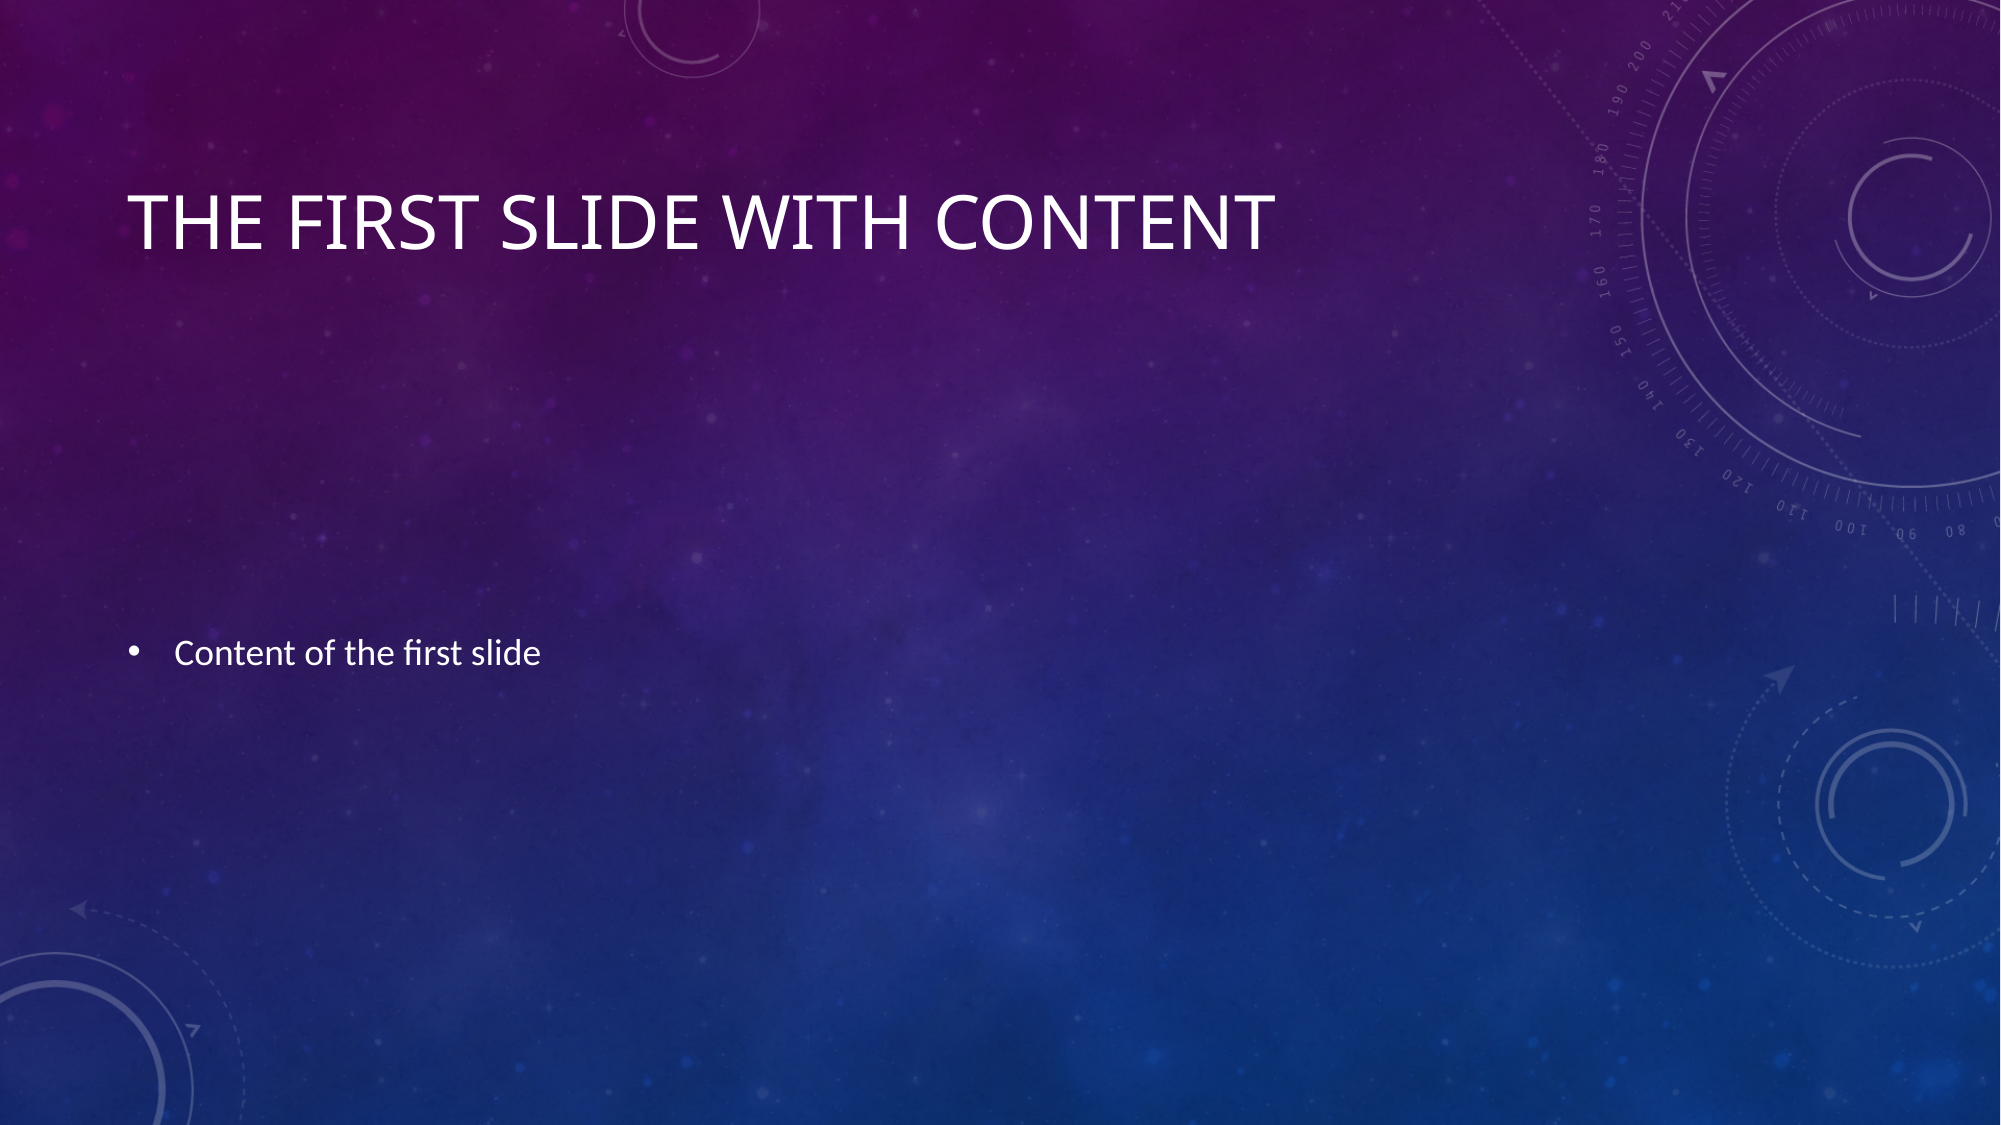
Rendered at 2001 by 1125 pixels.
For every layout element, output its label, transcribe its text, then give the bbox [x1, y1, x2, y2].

list Content of the first slide [112, 351, 1775, 950]
title The first slide with content [112, 99, 1775, 339]
picture [0, 0, 2001, 1125]
